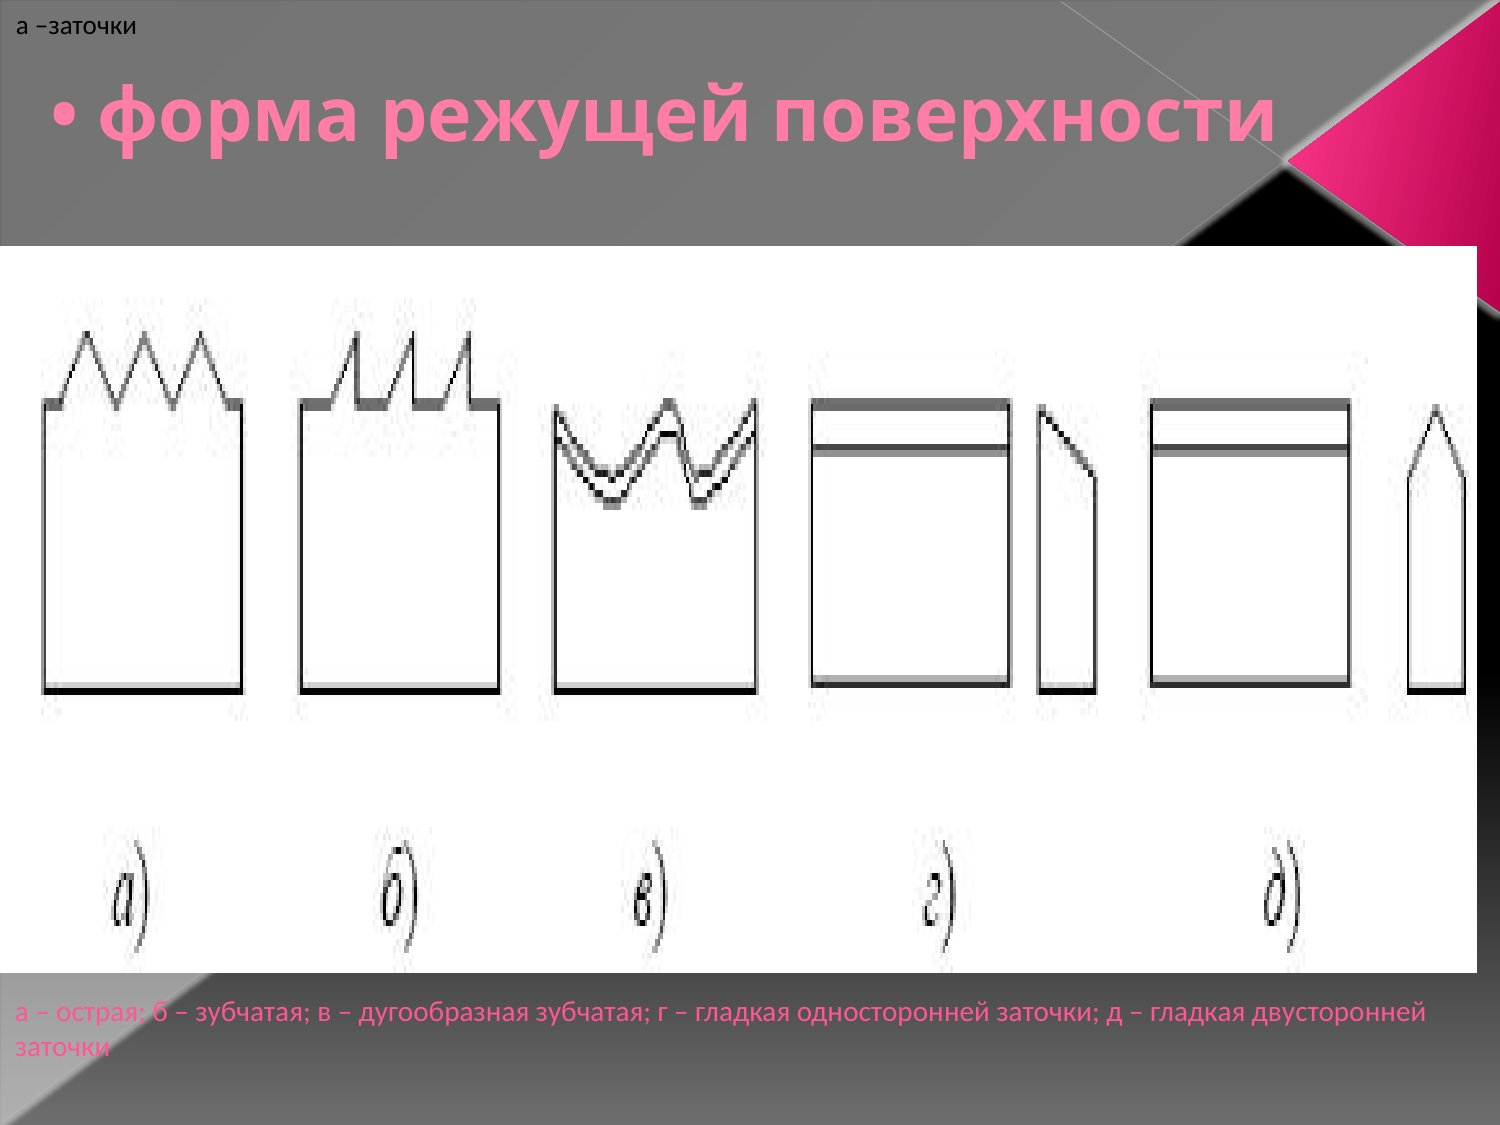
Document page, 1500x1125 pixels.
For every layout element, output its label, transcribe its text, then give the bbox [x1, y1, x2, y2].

picture [0, 245, 1477, 974]
text_box а –заточки [1, 0, 152, 48]
title • форма режущей поверхности [35, 0, 1344, 224]
text_box а – острая; б – зубчатая; в – дугообразная зубчатая; г – гладкая односторонней заточки; д – гладкая двусторонней заточки [0, 985, 1500, 1070]
